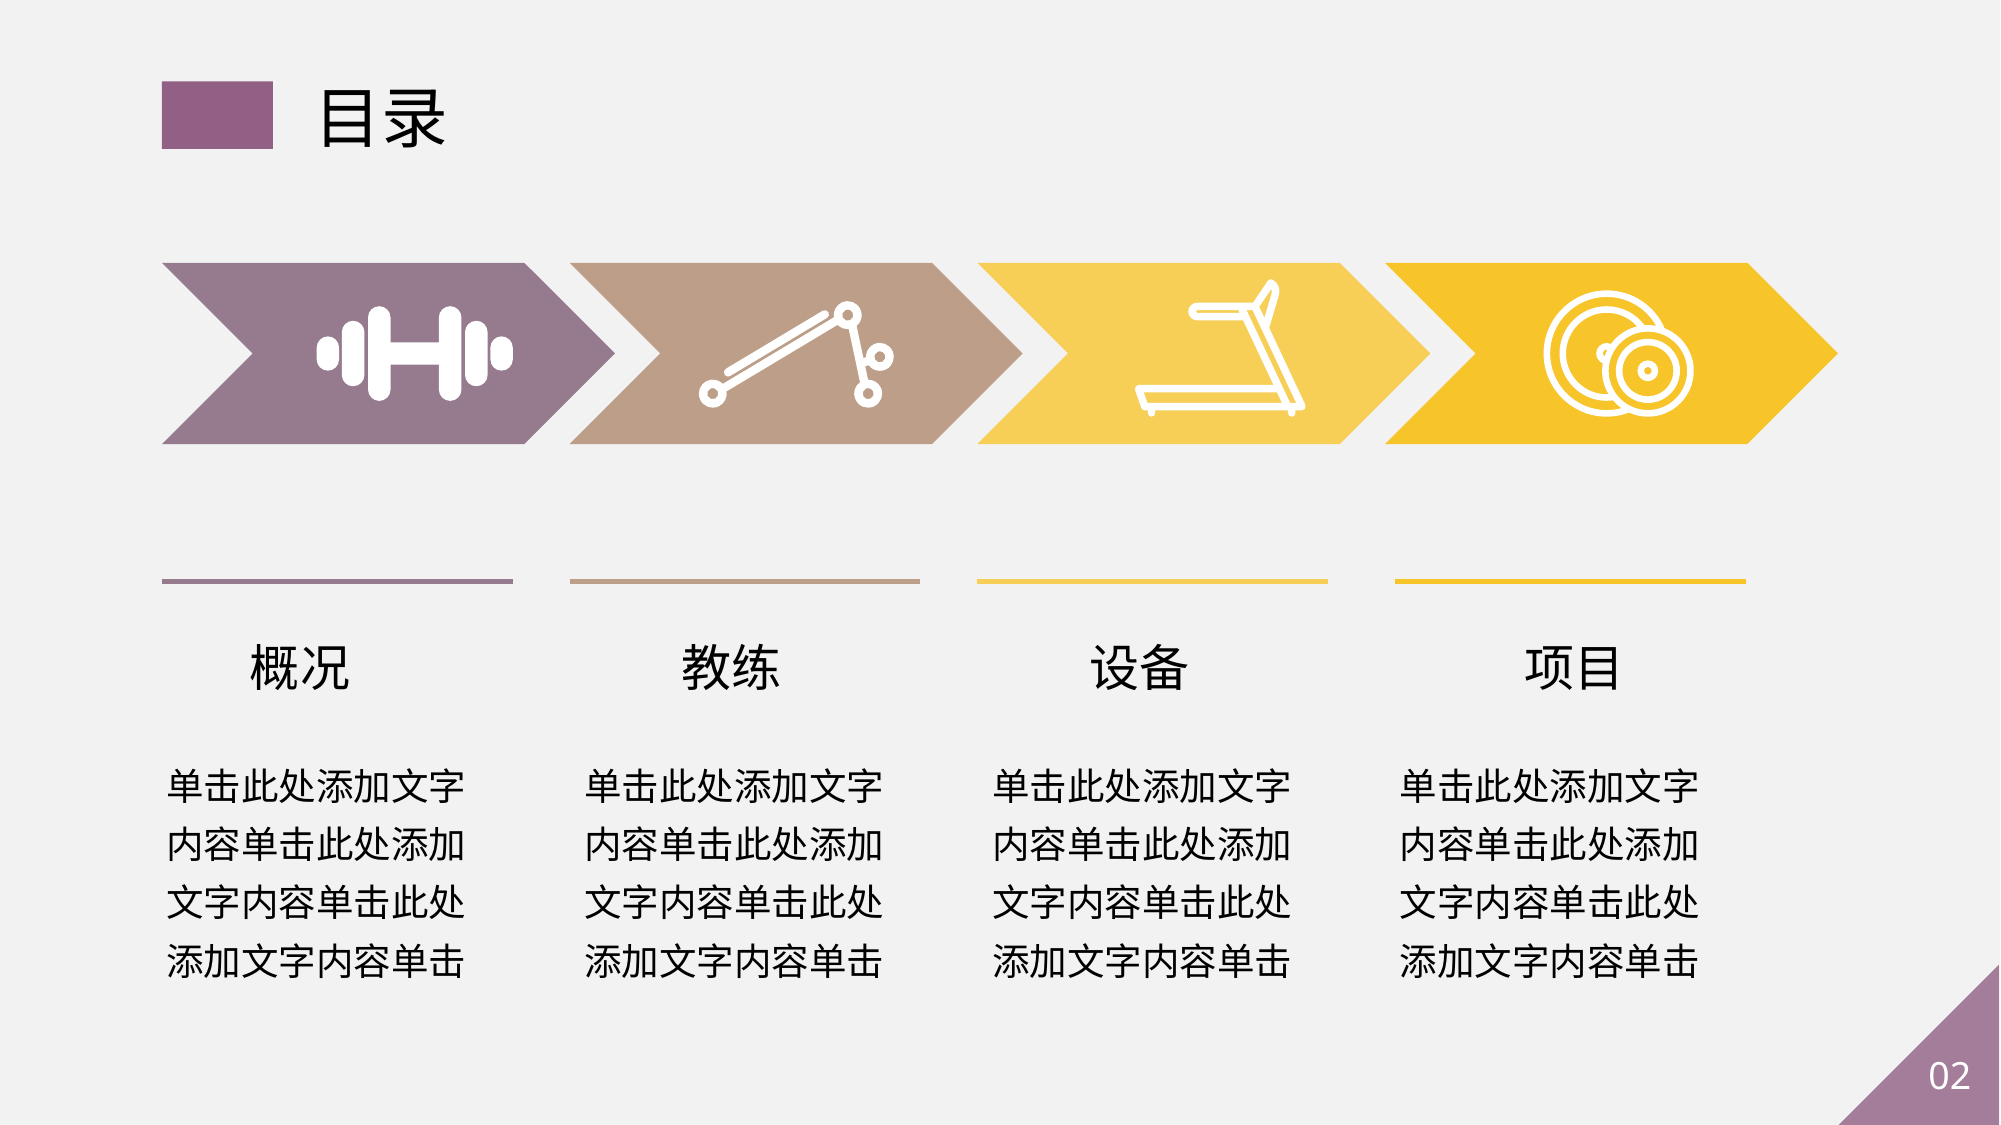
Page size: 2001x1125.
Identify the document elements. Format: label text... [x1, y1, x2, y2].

text_box 02 [1913, 1044, 1999, 1105]
text_box [316, 336, 340, 371]
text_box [696, 299, 896, 408]
text_box [159, 261, 617, 446]
text_box [974, 261, 1432, 446]
text_box [567, 261, 1025, 446]
text_box 概况 [235, 629, 392, 704]
text_box [161, 80, 274, 150]
text_box 单击此处添加文字内容单击此处添加文字内容单击此处添加文字内容单击 [977, 741, 1339, 991]
text_box [1382, 261, 1840, 446]
text_box [465, 320, 488, 387]
text_box 单击此处添加文字内容单击此处添加文字内容单击此处添加文字内容单击 [1384, 741, 1747, 991]
text_box [368, 306, 462, 401]
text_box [1543, 290, 1694, 417]
text_box [1837, 962, 2000, 1125]
text_box [1135, 279, 1306, 417]
text_box 项目 [1509, 629, 1667, 704]
text_box [341, 320, 365, 387]
text_box 单击此处添加文字内容单击此处添加文字内容单击此处添加文字内容单击 [569, 741, 931, 991]
text_box 设备 [1074, 629, 1231, 704]
text_box 目录 [299, 68, 523, 164]
text_box [490, 336, 513, 371]
text_box 教练 [666, 629, 824, 704]
text_box 单击此处添加文字内容单击此处添加文字内容单击此处添加文字内容单击 [151, 741, 513, 991]
